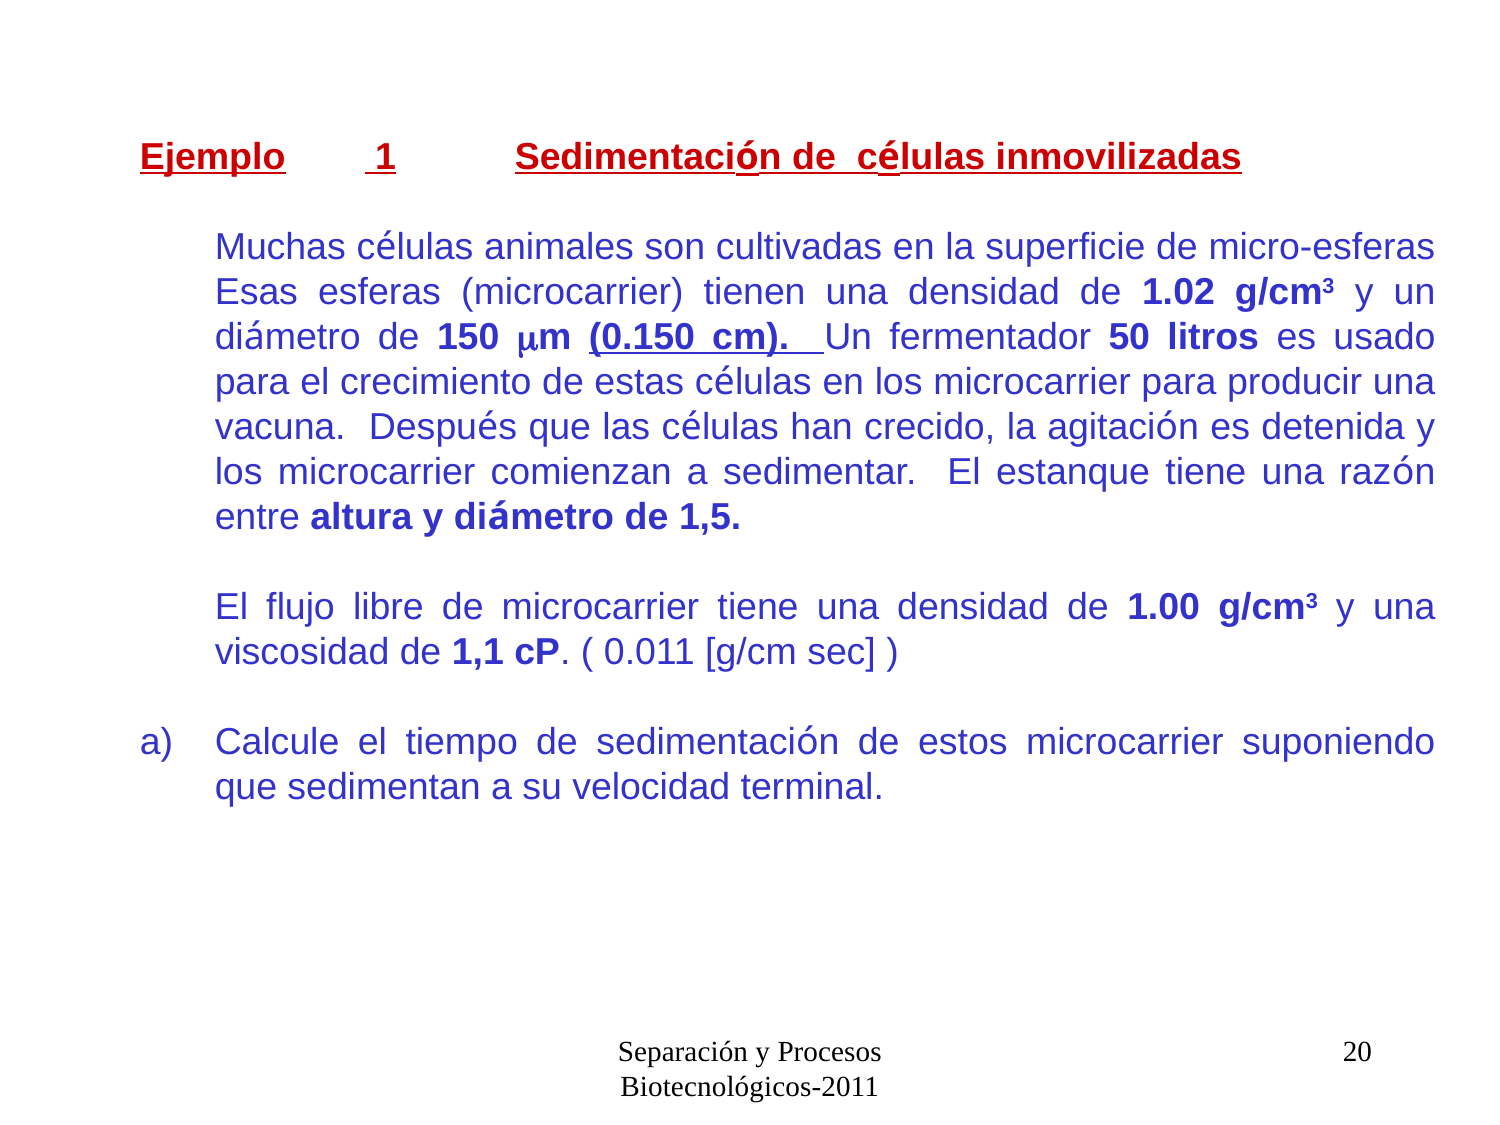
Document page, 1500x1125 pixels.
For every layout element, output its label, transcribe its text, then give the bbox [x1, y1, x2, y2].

slide_number 20 [1074, 1024, 1388, 1101]
footer Separación y Procesos Biotecnológicos-2011 [512, 1024, 988, 1101]
text_box Ejemplo 1 Sedimentación de células inmovilizadas Muchas células animales son cultivadas en la superficie de micro-esferas Esas esferas (microcarrier) tienen una densidad de 1.02 g/cm3 y un diámetro de 150 m (0.150 cm). Un fermentador 50 litros es usado para el crecimiento de estas células en los microcarrier para producir una vacuna. Después que las células han crecido, la agitación es detenida y los microcarrier comienzan a sedimentar. El estanque tiene una razón entre altura y diámetro de 1,5. El flujo libre de microcarrier tiene una densidad de 1.00 g/cm3 y una viscosidad de 1,1 cP. ( 0.011 [g/cm sec] ) Calcule el tiempo de sedimentación de estos microcarrier suponiendo que sedimentan a su velocidad terminal. [125, 124, 1450, 860]
